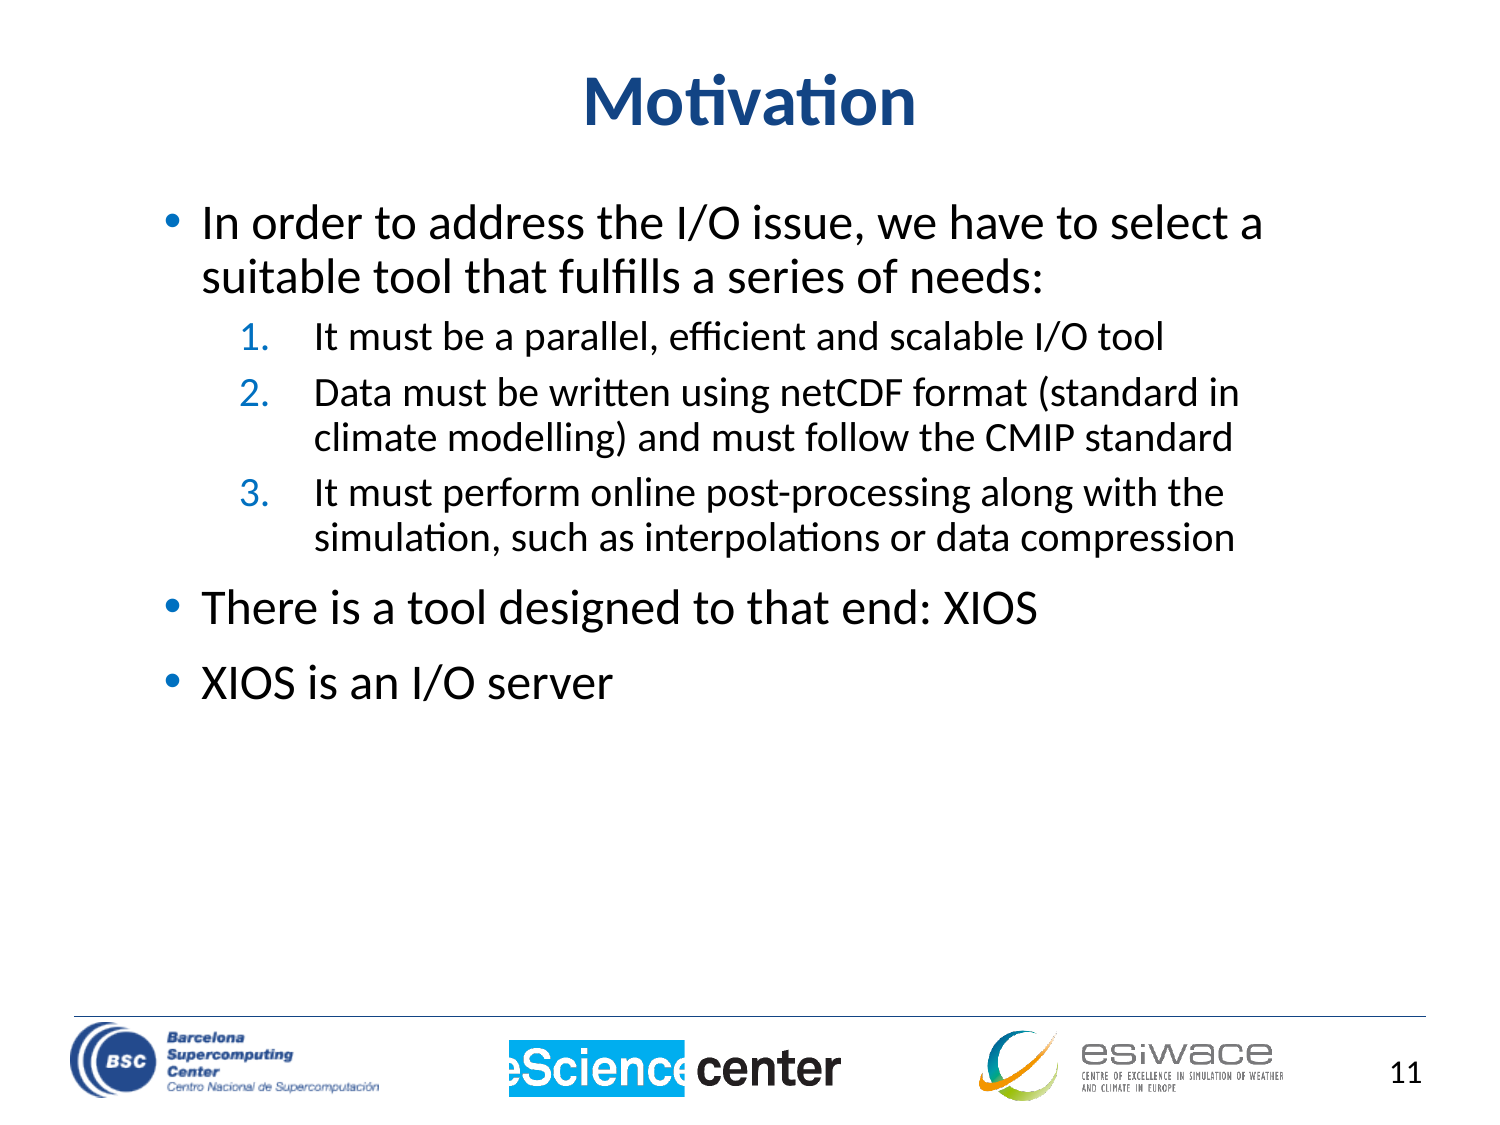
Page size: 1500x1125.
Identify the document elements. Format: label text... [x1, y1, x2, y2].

list In order to address the I/O issue, we have to select a suitable tool that fulfills a series of needs: It must be a parallel, efficient and scalable I/O tool Data must be written using netCDF format (standard in climate modelling) and must follow the CMIP standard It must perform online post-processing along with the simulation, such as interpolations or data compression There is a tool designed to that end: XIOS XIOS is an I/O server [140, 166, 1360, 1006]
title Motivation [192, 45, 1308, 159]
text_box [73, 1016, 1438, 1103]
